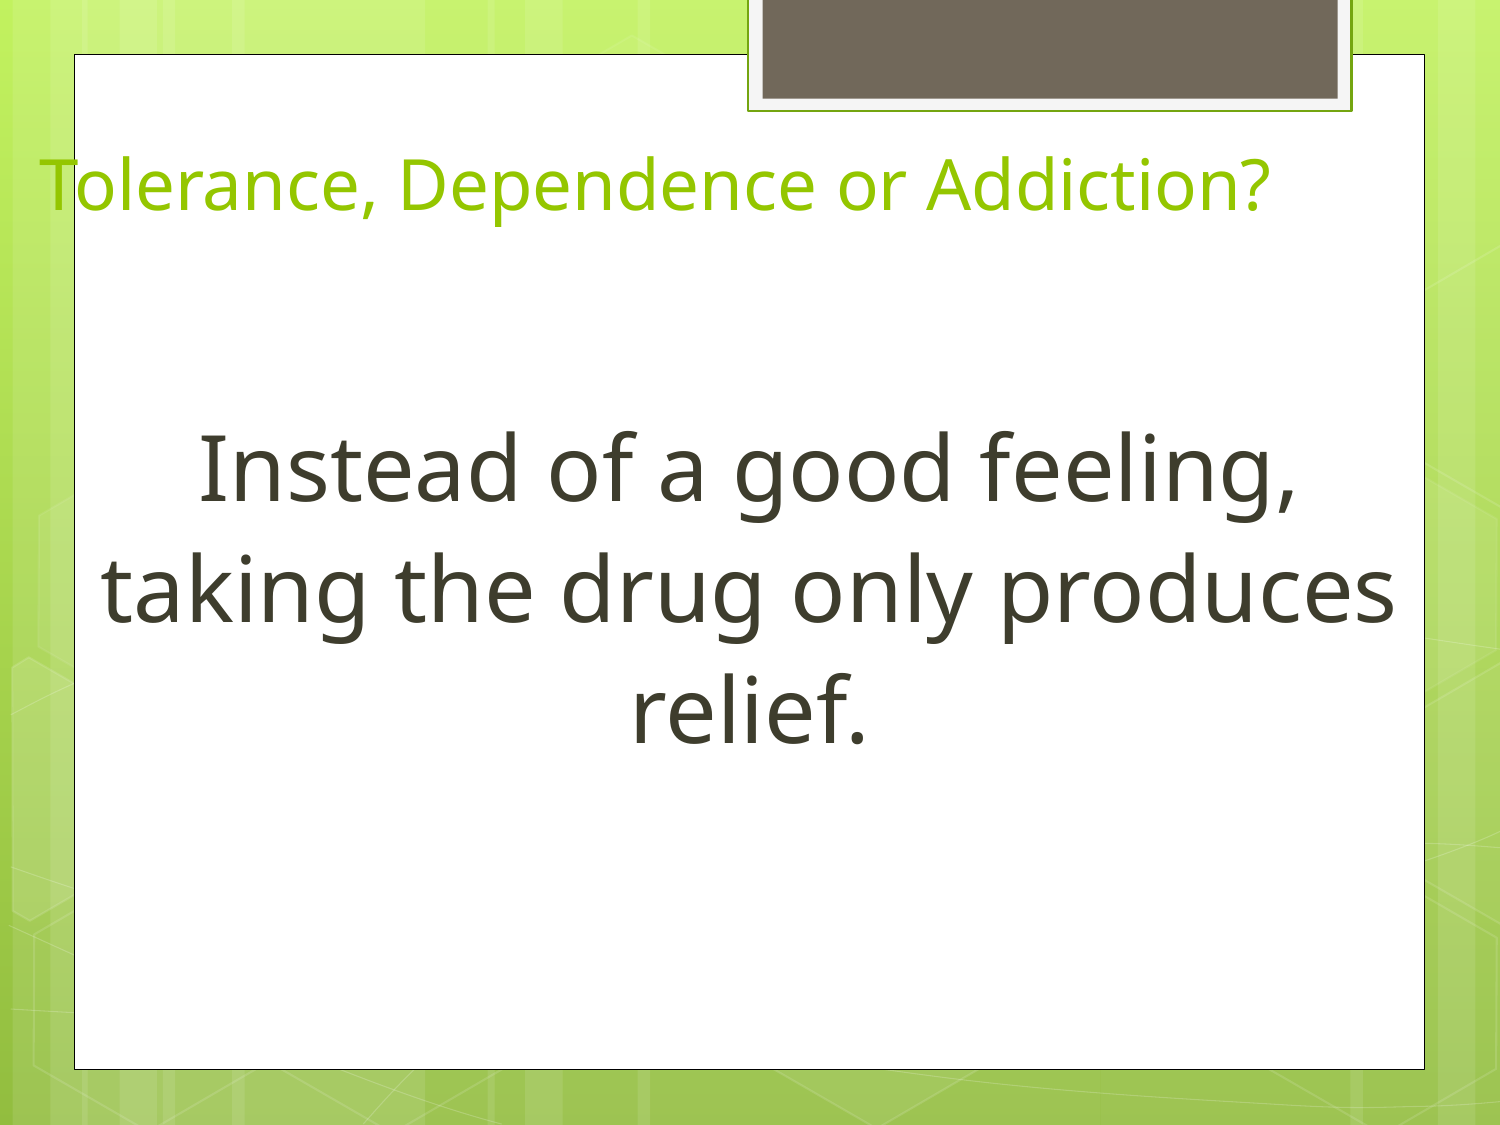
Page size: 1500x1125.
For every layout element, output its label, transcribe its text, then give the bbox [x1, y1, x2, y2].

list Instead of a good feeling, taking the drug only produces relief. [75, 262, 1425, 1063]
title Tolerance, Dependence or Addiction? [24, 45, 1475, 233]
